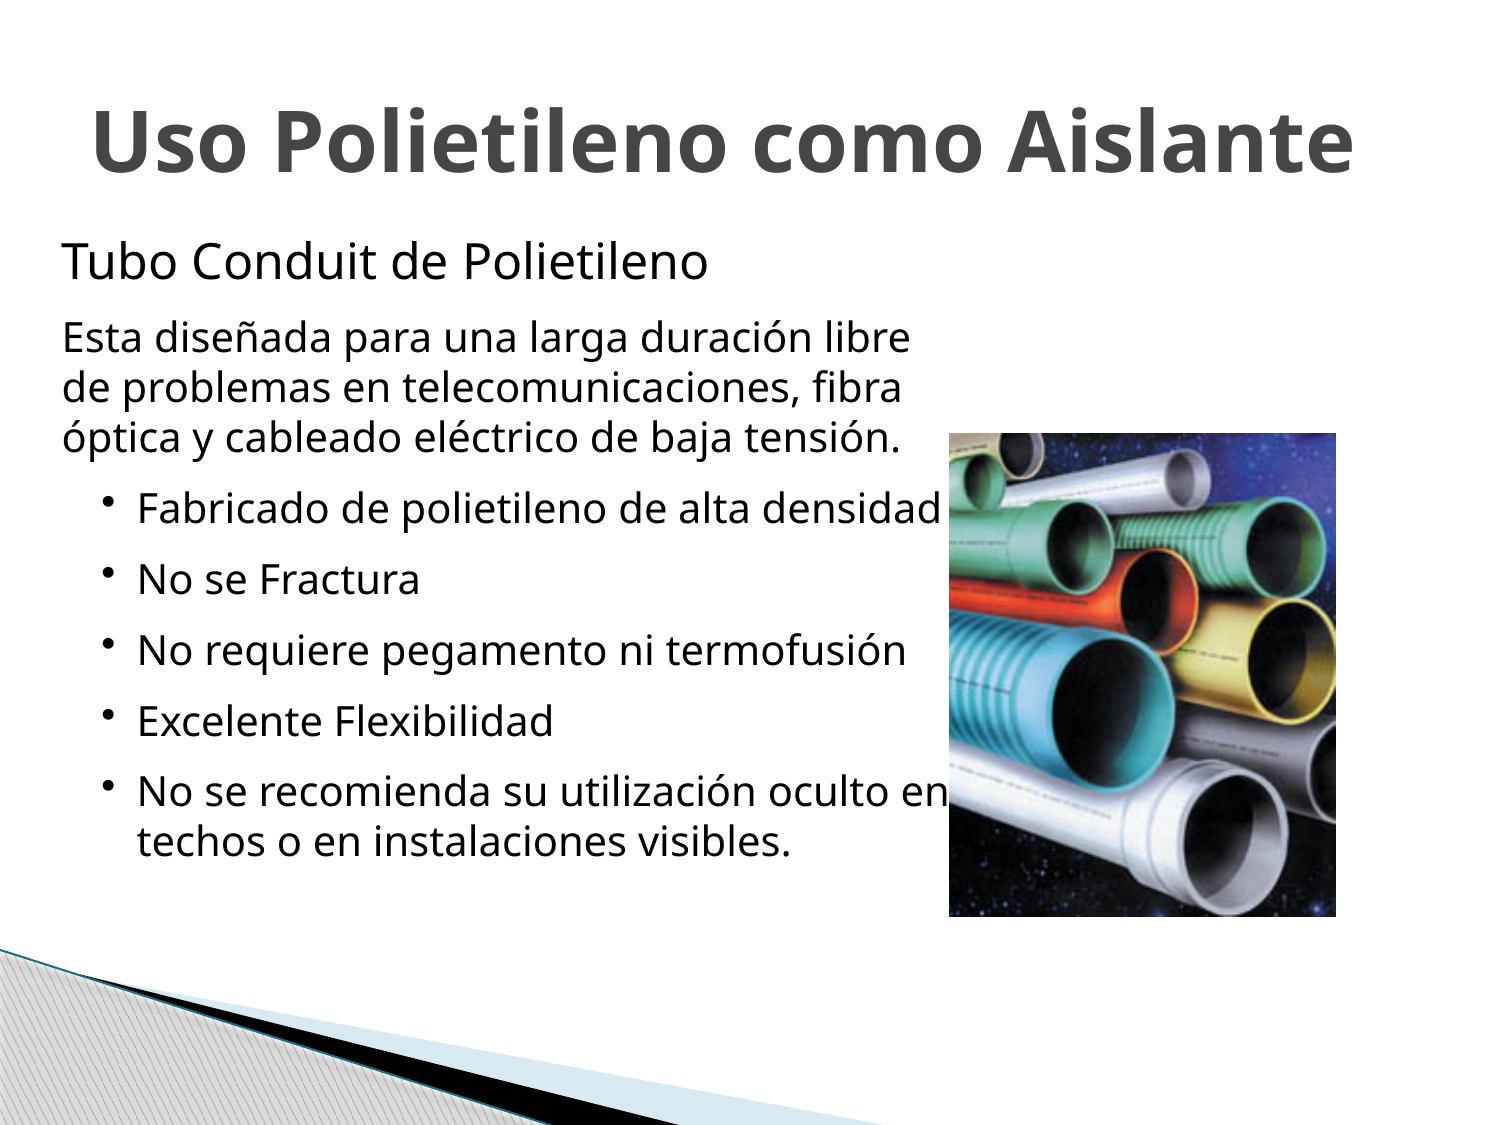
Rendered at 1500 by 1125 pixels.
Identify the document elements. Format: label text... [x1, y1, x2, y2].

picture [948, 433, 1337, 918]
text_box Tubo Conduit de Polietileno Esta diseñada para una larga duración libre de problemas en telecomunicaciones, fibra óptica y cableado eléctrico de baja tensión. Fabricado de polietileno de alta densidad No se Fractura No requiere pegamento ni termofusión Excelente Flexibilidad No se recomienda su utilización oculto en techos o en instalaciones visibles. [46, 222, 985, 958]
title Uso Polietileno como Aislante [75, 45, 1425, 233]
